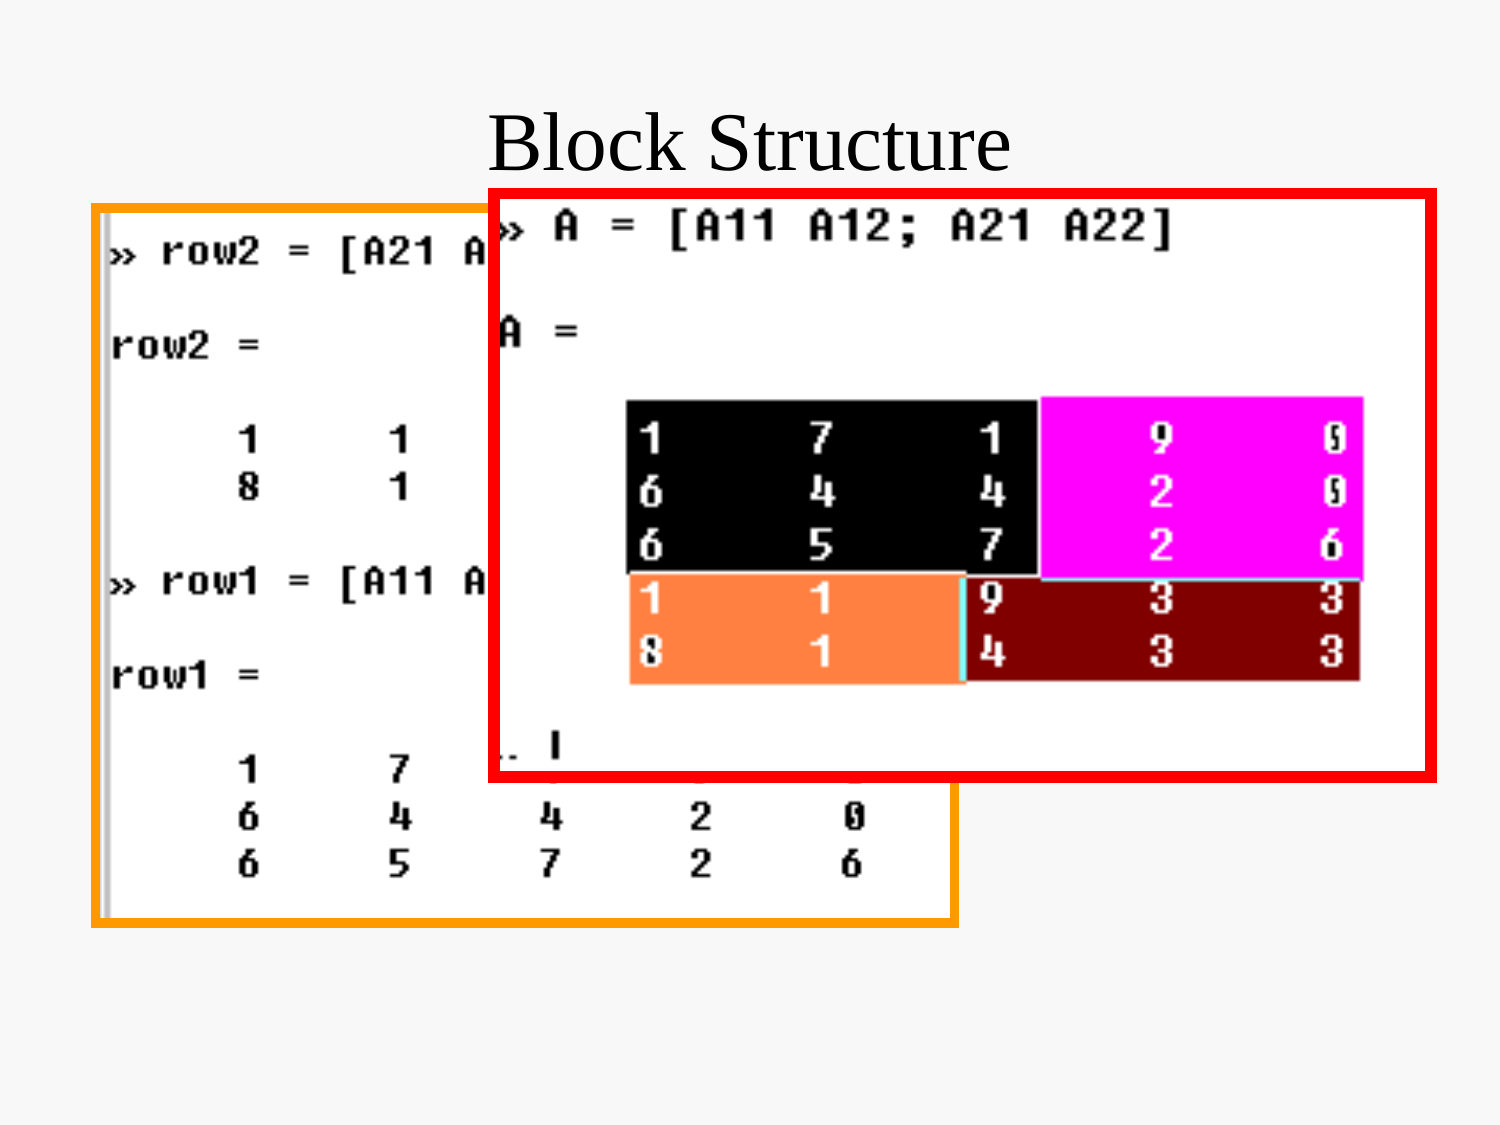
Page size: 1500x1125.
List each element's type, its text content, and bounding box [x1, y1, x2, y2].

picture [99, 212, 951, 919]
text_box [499, 199, 1426, 771]
title Block Structure [112, 62, 1388, 203]
